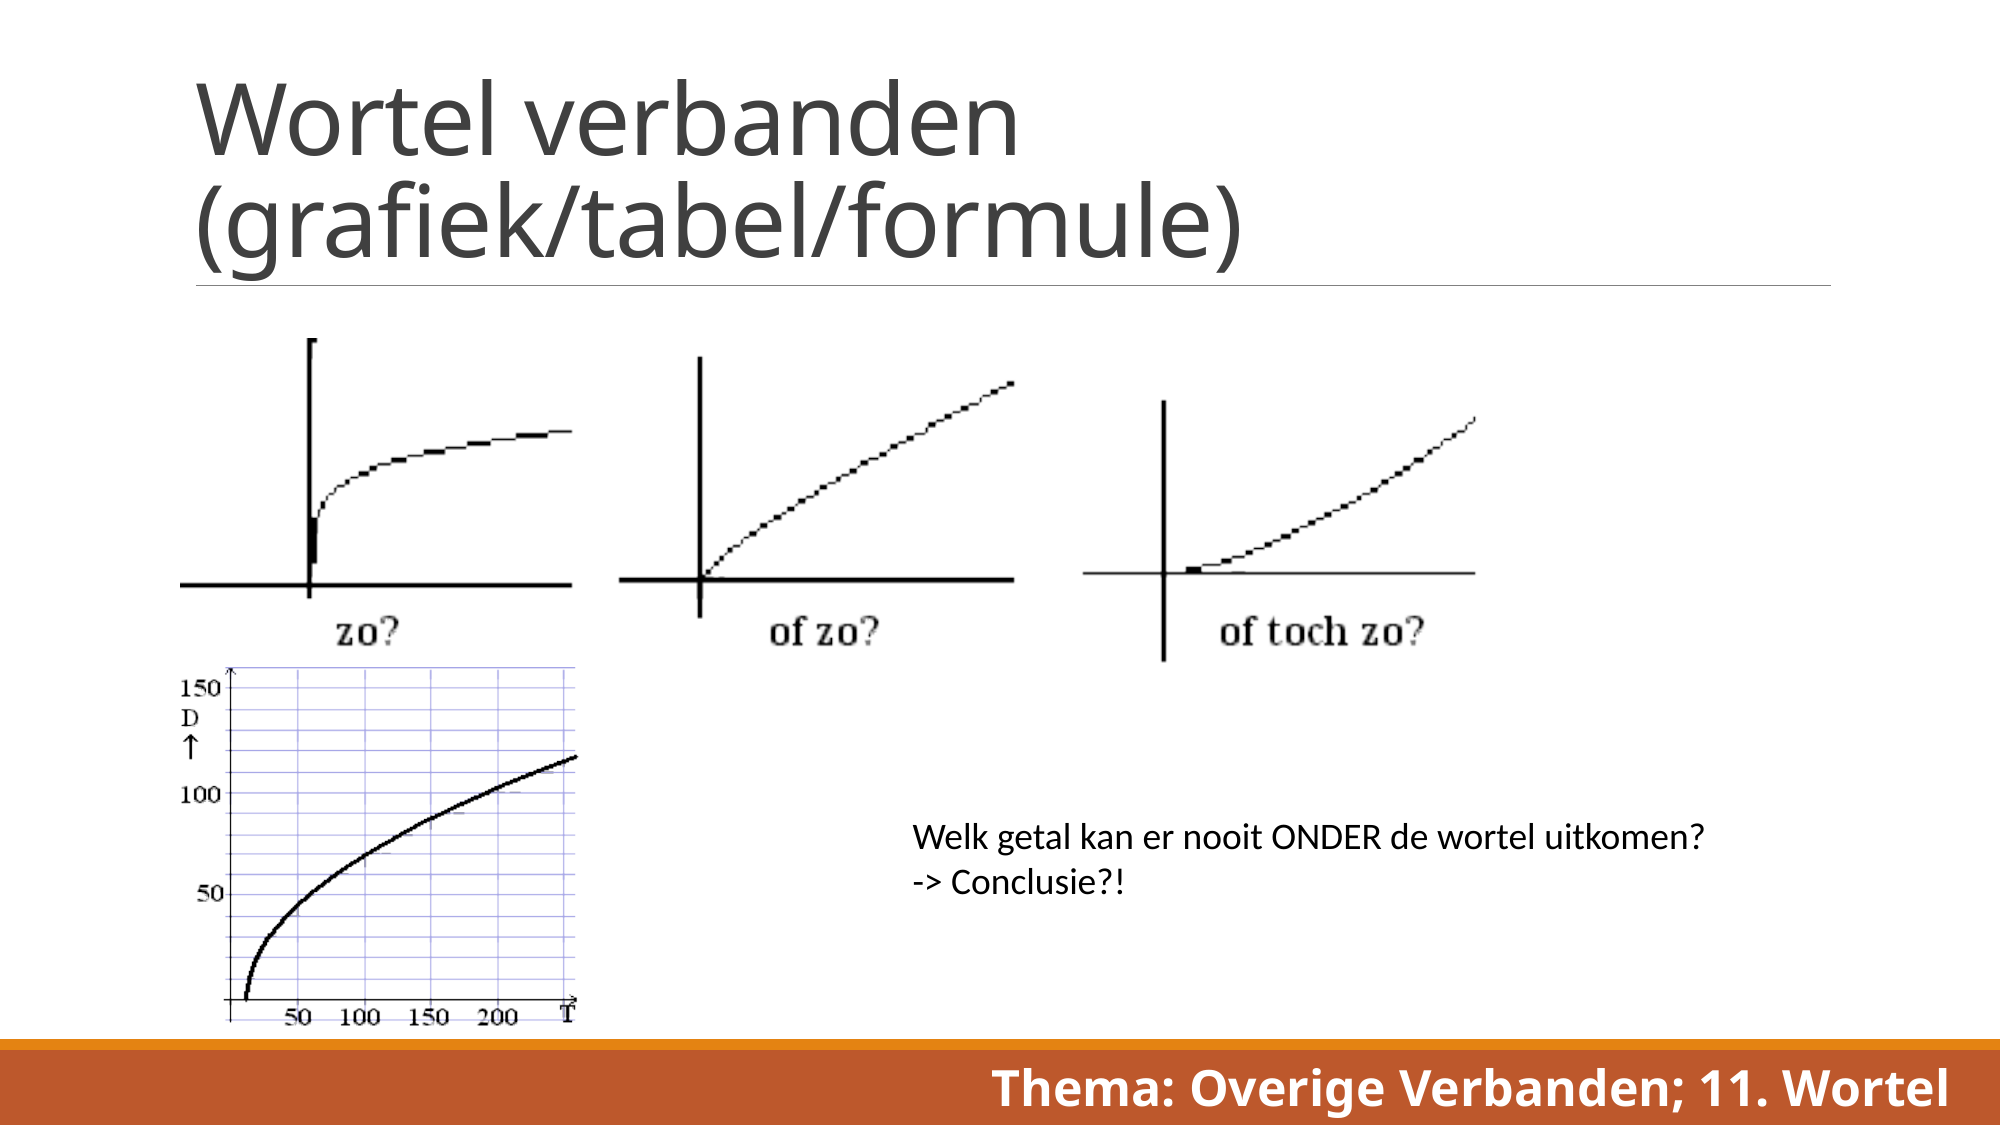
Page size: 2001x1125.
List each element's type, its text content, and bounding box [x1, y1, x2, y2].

text_box Thema: Overige Verbanden; 11. Wortel verbanden [957, 1049, 1985, 1125]
text_box Welk getal kan er nooit ONDER de wortel uitkomen? -> Conclusie?! [897, 805, 1752, 910]
title Wortel verbanden (grafiek/tabel/formule) [180, 47, 1897, 285]
picture [179, 338, 1483, 1032]
